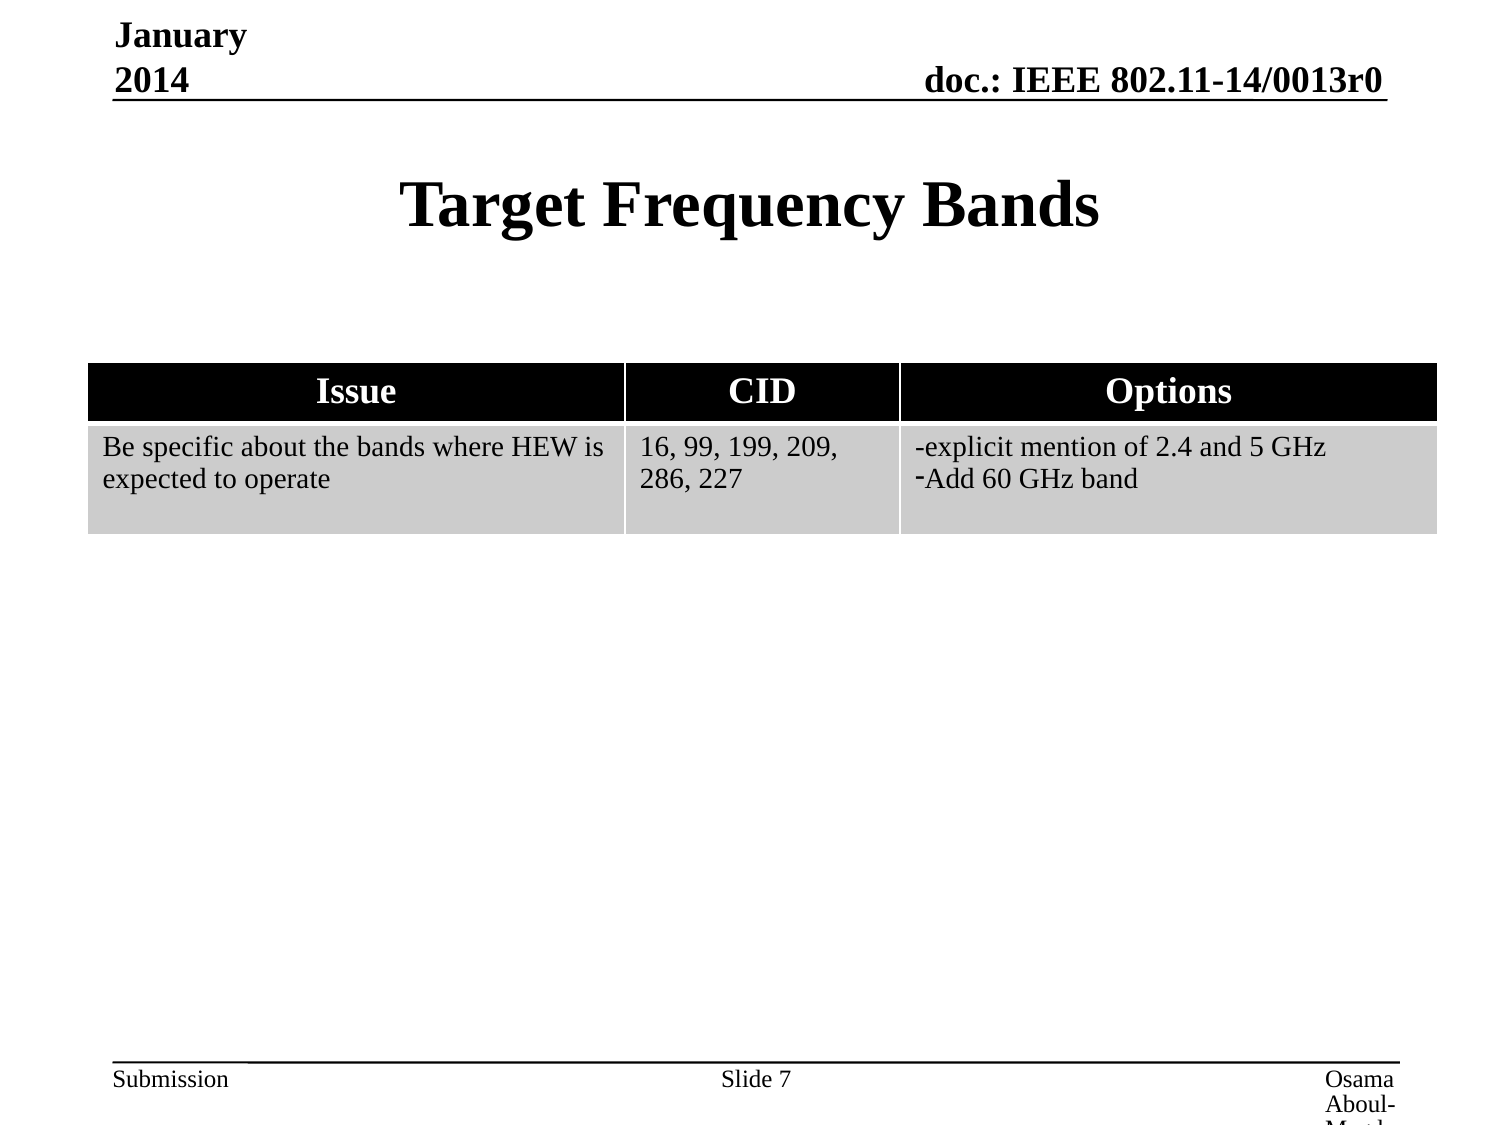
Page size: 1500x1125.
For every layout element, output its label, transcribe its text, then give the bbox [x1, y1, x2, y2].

table_header Options [901, 363, 1437, 421]
title Target Frequency Bands [112, 112, 1388, 288]
table_cell -explicit mention of 2.4 and 5 GHz Add 60 GHz band [901, 426, 1437, 534]
footer Osama Aboul-Magd, Huawei Technologies [1324, 1061, 1402, 1093]
table_cell 16, 99, 199, 209, 286, 227 [626, 426, 899, 534]
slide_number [114, 54, 290, 101]
table_cell Be specific about the bands where HEW is expected to operate [88, 426, 624, 534]
slide_number Slide 7 [712, 1061, 800, 1093]
table_header Issue [88, 363, 624, 421]
table_header CID [626, 363, 899, 421]
